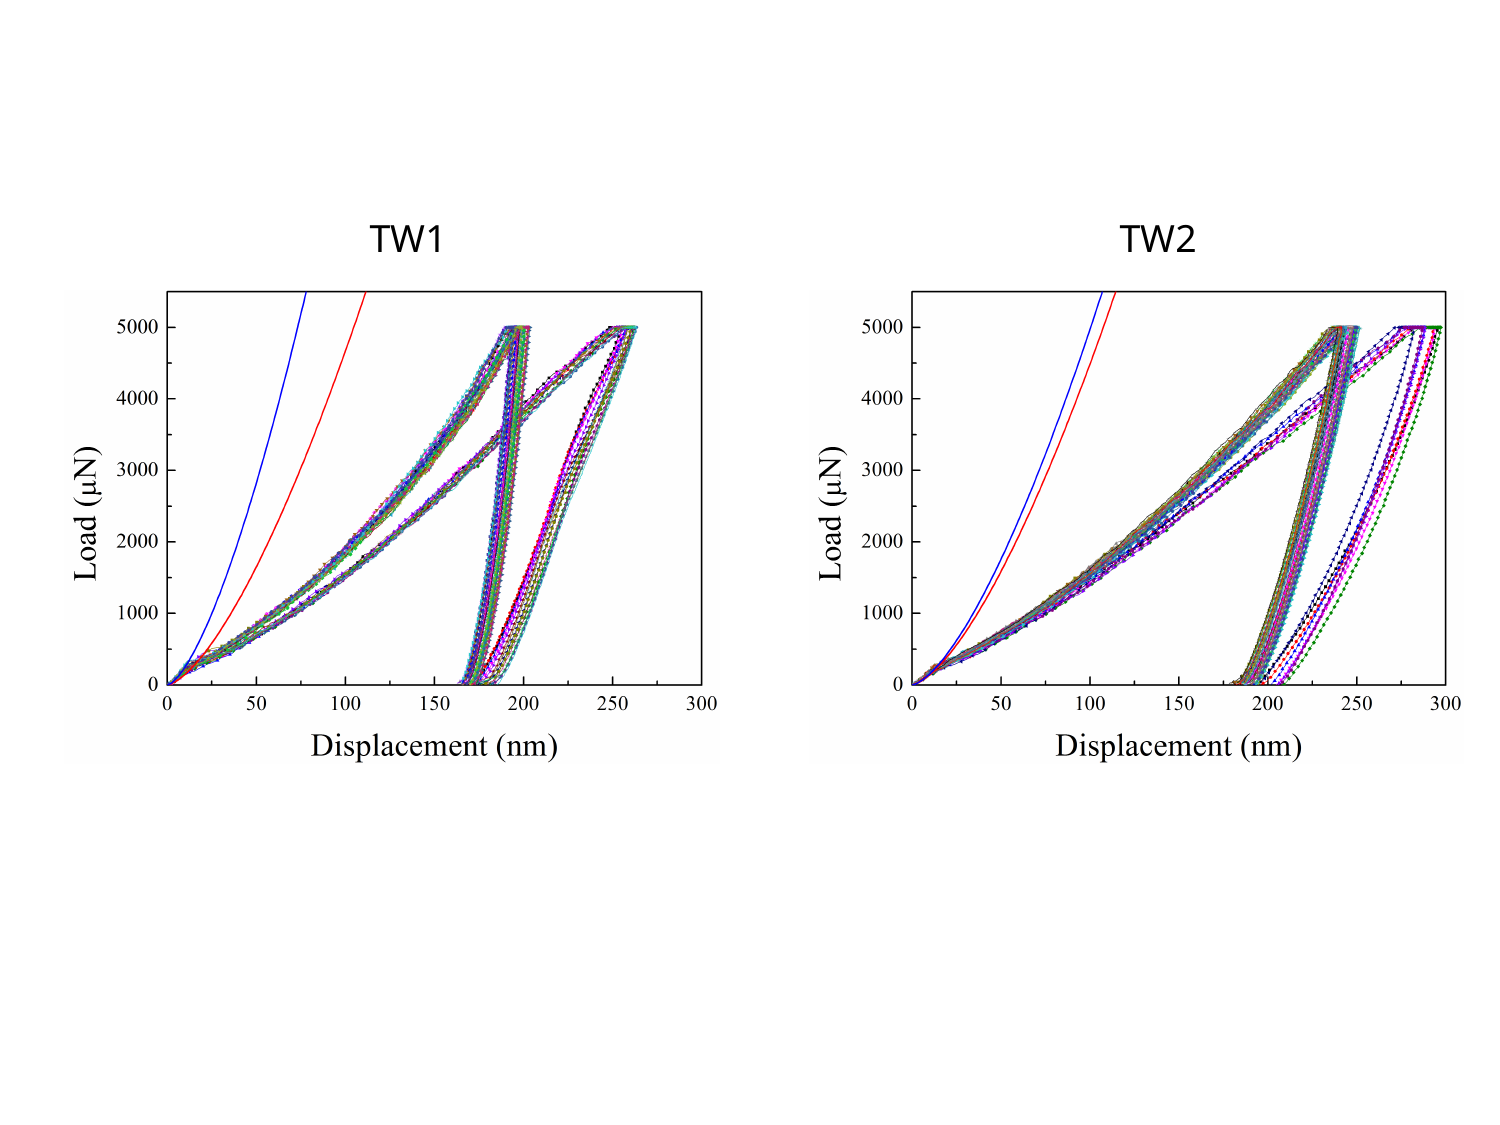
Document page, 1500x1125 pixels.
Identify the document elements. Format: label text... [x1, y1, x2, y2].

picture [808, 290, 1465, 764]
picture [64, 290, 720, 764]
text_box TW1 [354, 208, 462, 268]
text_box TW2 [1104, 208, 1212, 268]
